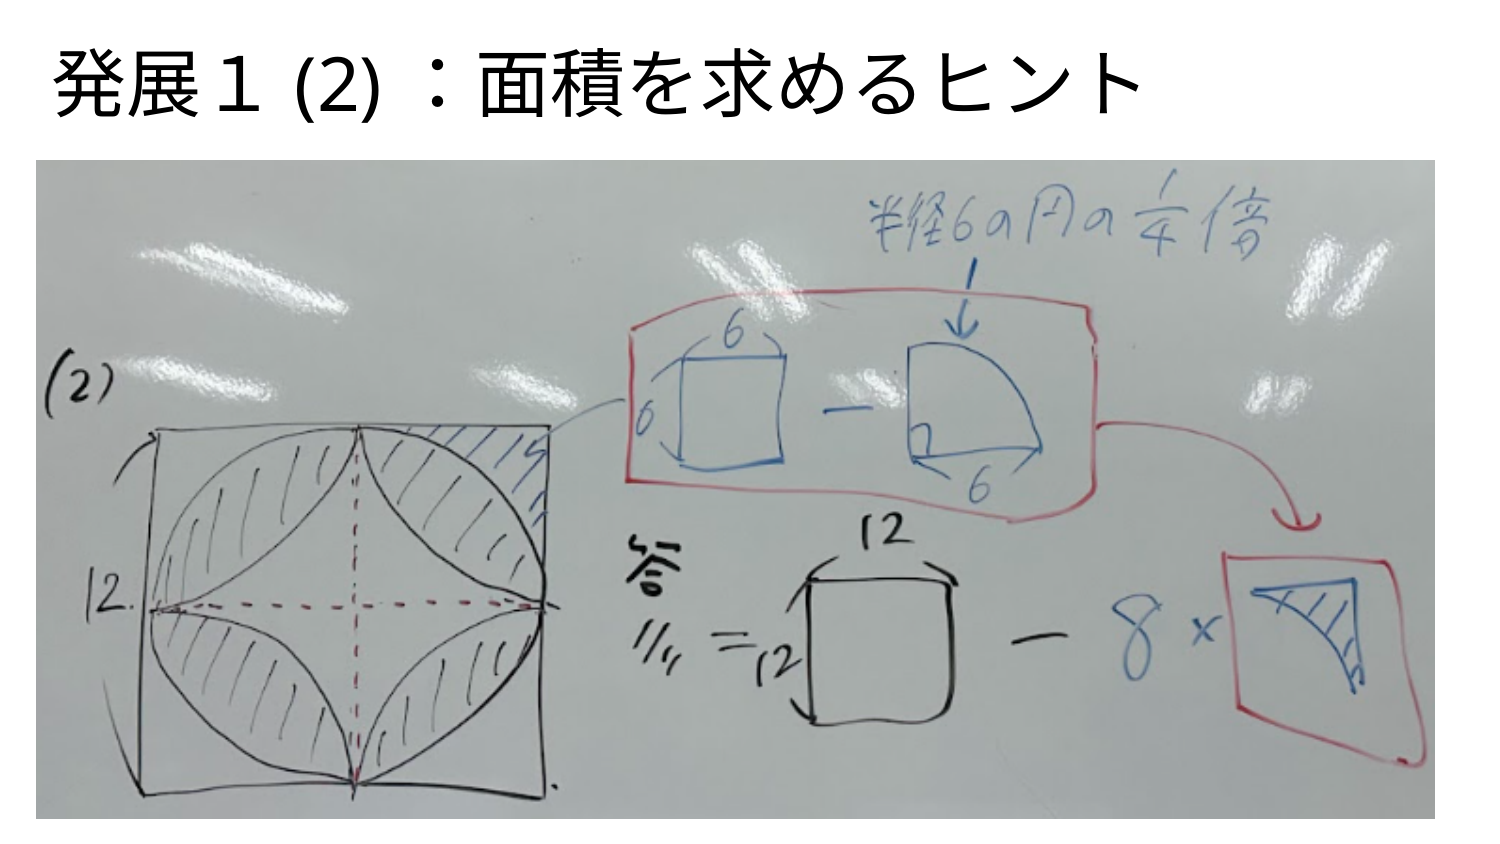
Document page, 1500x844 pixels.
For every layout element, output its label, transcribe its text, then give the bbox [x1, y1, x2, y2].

picture [36, 159, 1435, 819]
title 発展１(2)：面積を求めるヒント [36, 21, 1435, 131]
